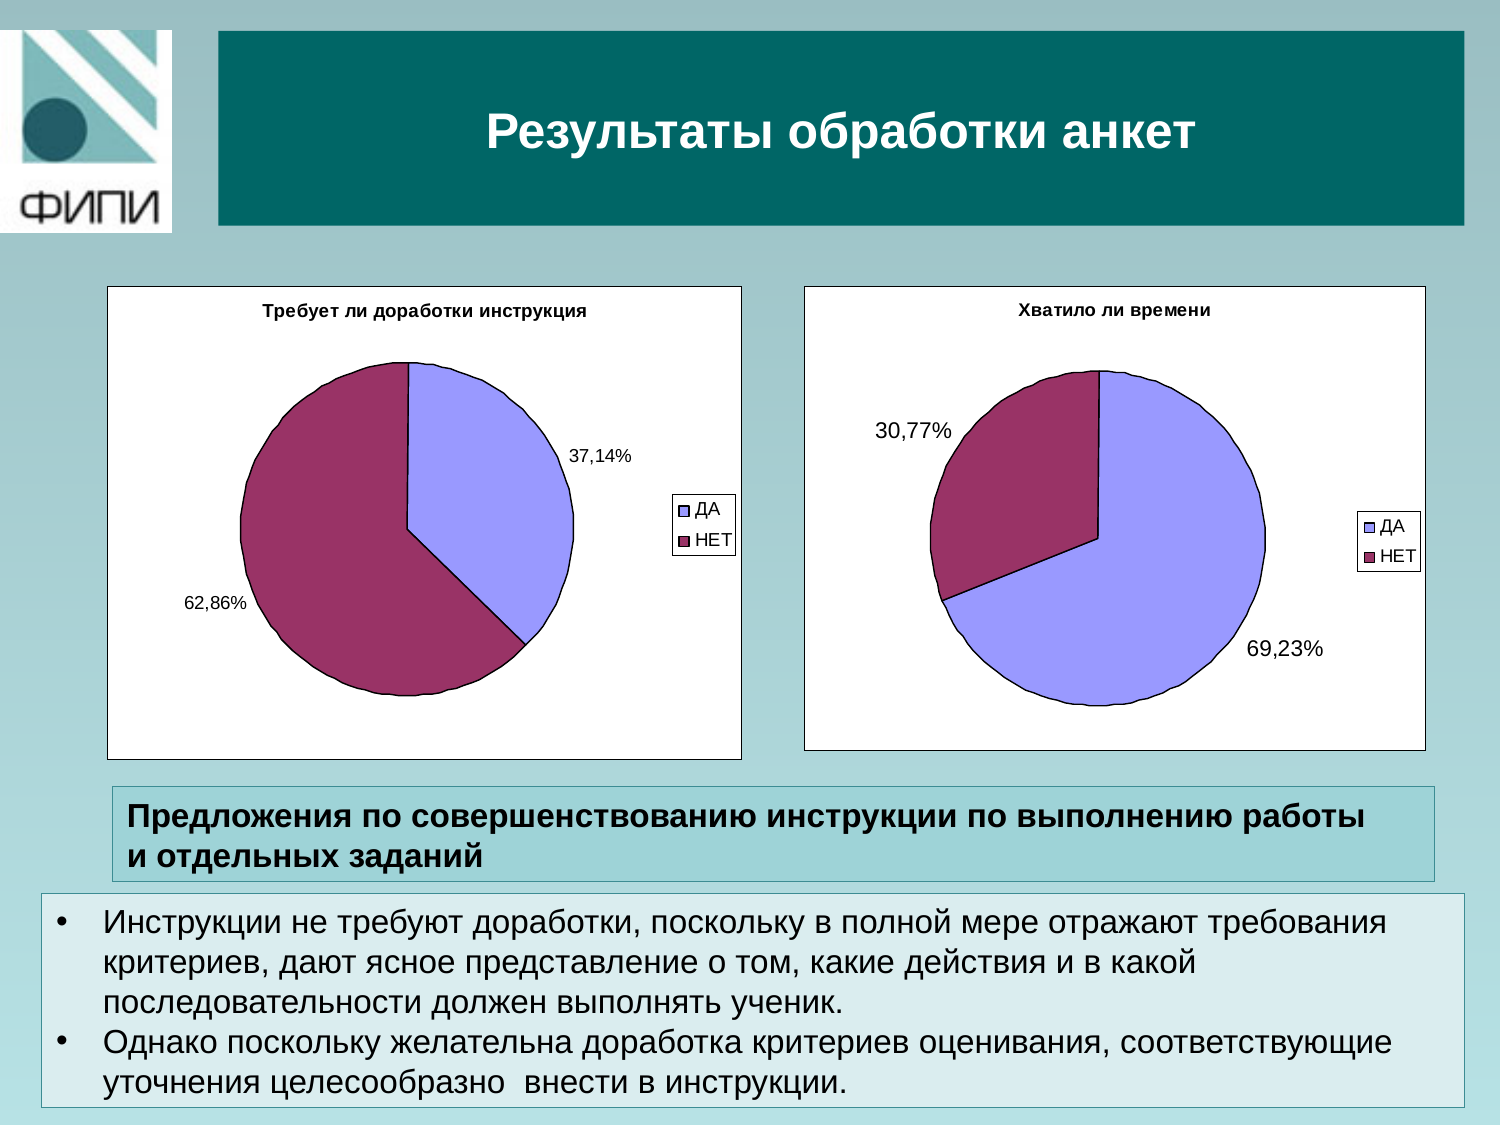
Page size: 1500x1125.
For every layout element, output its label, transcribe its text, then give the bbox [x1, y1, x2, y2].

picture [100, 278, 751, 767]
picture [0, 30, 172, 233]
text_box Предложения по совершенствованию инструкции по выполнению работы и отдельных заданий [112, 786, 1357, 882]
text_box Результаты обработки анкет [218, 30, 1465, 226]
text_box [1068, 765, 1219, 872]
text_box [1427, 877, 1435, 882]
picture [796, 278, 1435, 757]
text_box Инструкции не требуют доработки, поскольку в полной мере отражают требования критериев, дают ясное представление о том, какие действия и в какой последовательности должен выполнять ученик. Однако поскольку желательна доработка критериев оценивания, соответствующие уточнения целесообразно внести в инструкции. [41, 893, 1465, 1108]
text_box [1316, 757, 1467, 890]
